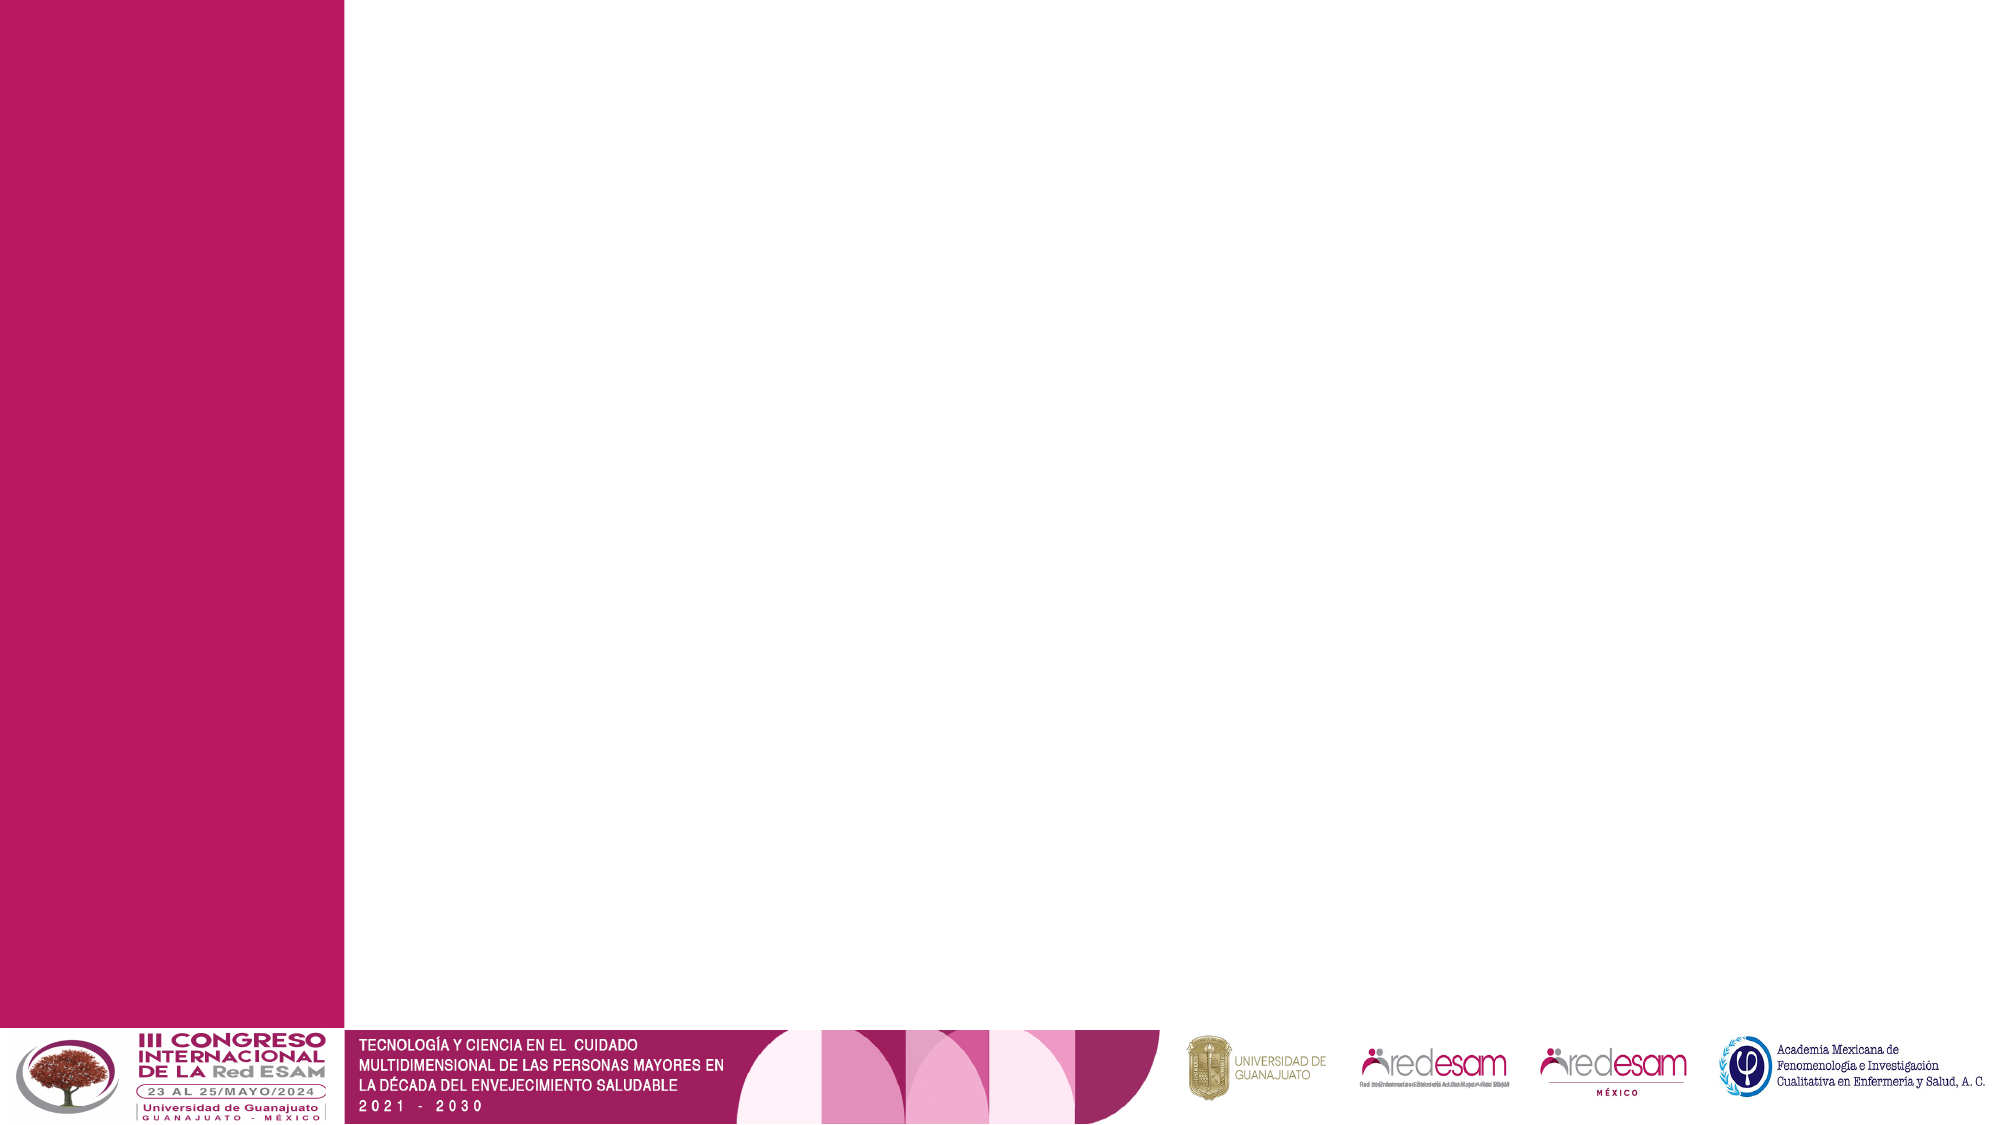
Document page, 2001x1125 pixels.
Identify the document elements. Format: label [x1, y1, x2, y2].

text_box [0, 0, 346, 1029]
text_box [7, 1029, 2000, 1125]
